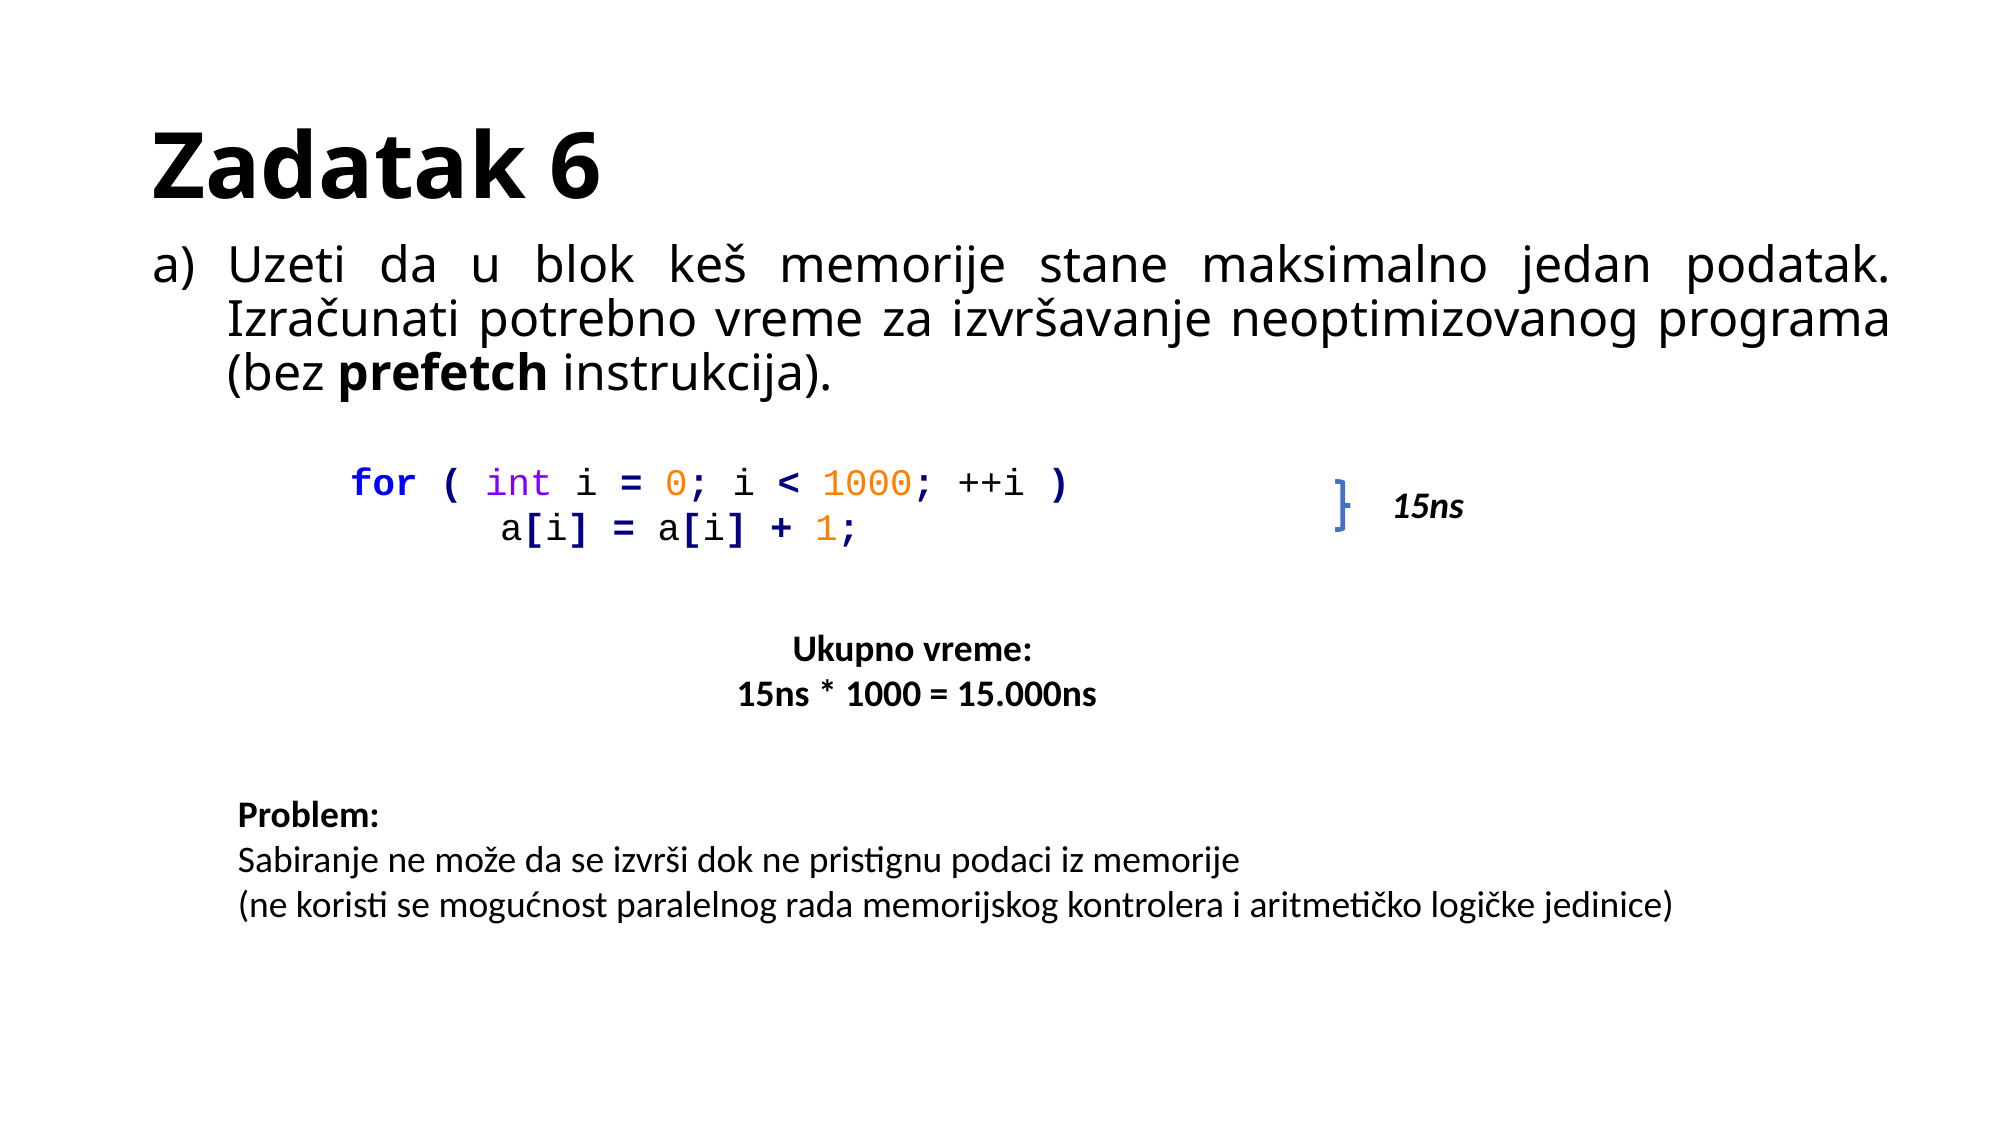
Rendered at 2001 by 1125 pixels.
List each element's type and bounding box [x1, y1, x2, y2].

text_box [335, 450, 1559, 556]
text_box [223, 782, 1908, 933]
list [137, 232, 1908, 431]
title [137, 59, 1863, 232]
text_box [498, 616, 1336, 722]
